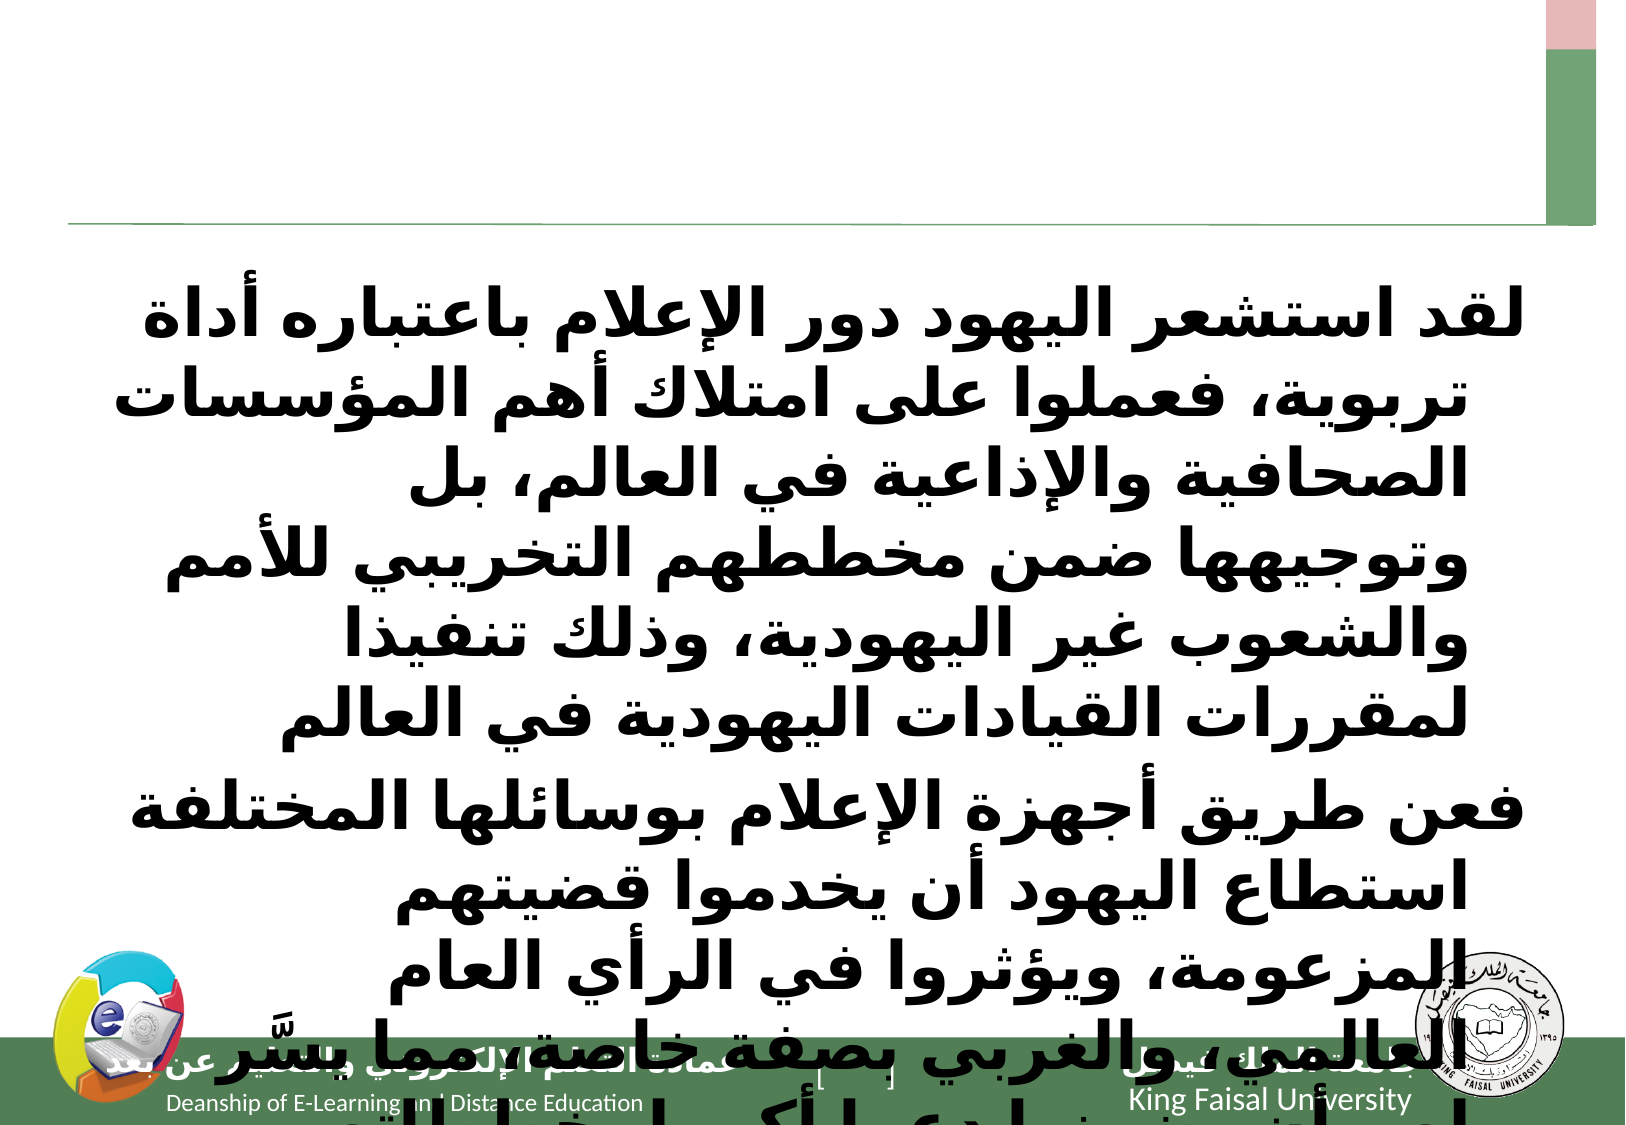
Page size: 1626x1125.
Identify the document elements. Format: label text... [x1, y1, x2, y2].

picture [50, 949, 188, 1104]
list لقد استشعر اليهود دور الإعلام باعتباره أداة تربوية، فعملوا على امتلاك أهم المؤسسات الصحافية والإذاعية في العالم، بل وتوجيهها ضمن مخططهم التخريبي للأمم والشعوب غير اليهودية، وذلك تنفيذا لمقررات القيادات اليهودية في العالم فعن طريق أجهزة الإعلام بوسائلها المختلفة استطاع اليهود أن يخدموا قضيتهم المزعومة، ويؤثروا في الرأي العام العالمي، والغربي بصفة خاصة، مما يسَّر لهم أن يضمنوا دعما أكبر لمخططاتهم، وتحكماً أوسع في مقدرات الشعوب، وقد أفصح اليهود أنفسهم عن هذا الأمر بقولهم: الأدب والصحافة قوتان تعليميتان كبيرتان، وستصبح حكومتنا مالكة لمعظم الصحف والمجلات [80, 262, 1544, 1006]
picture [170, 1097, 178, 1104]
picture [1412, 949, 1567, 1100]
